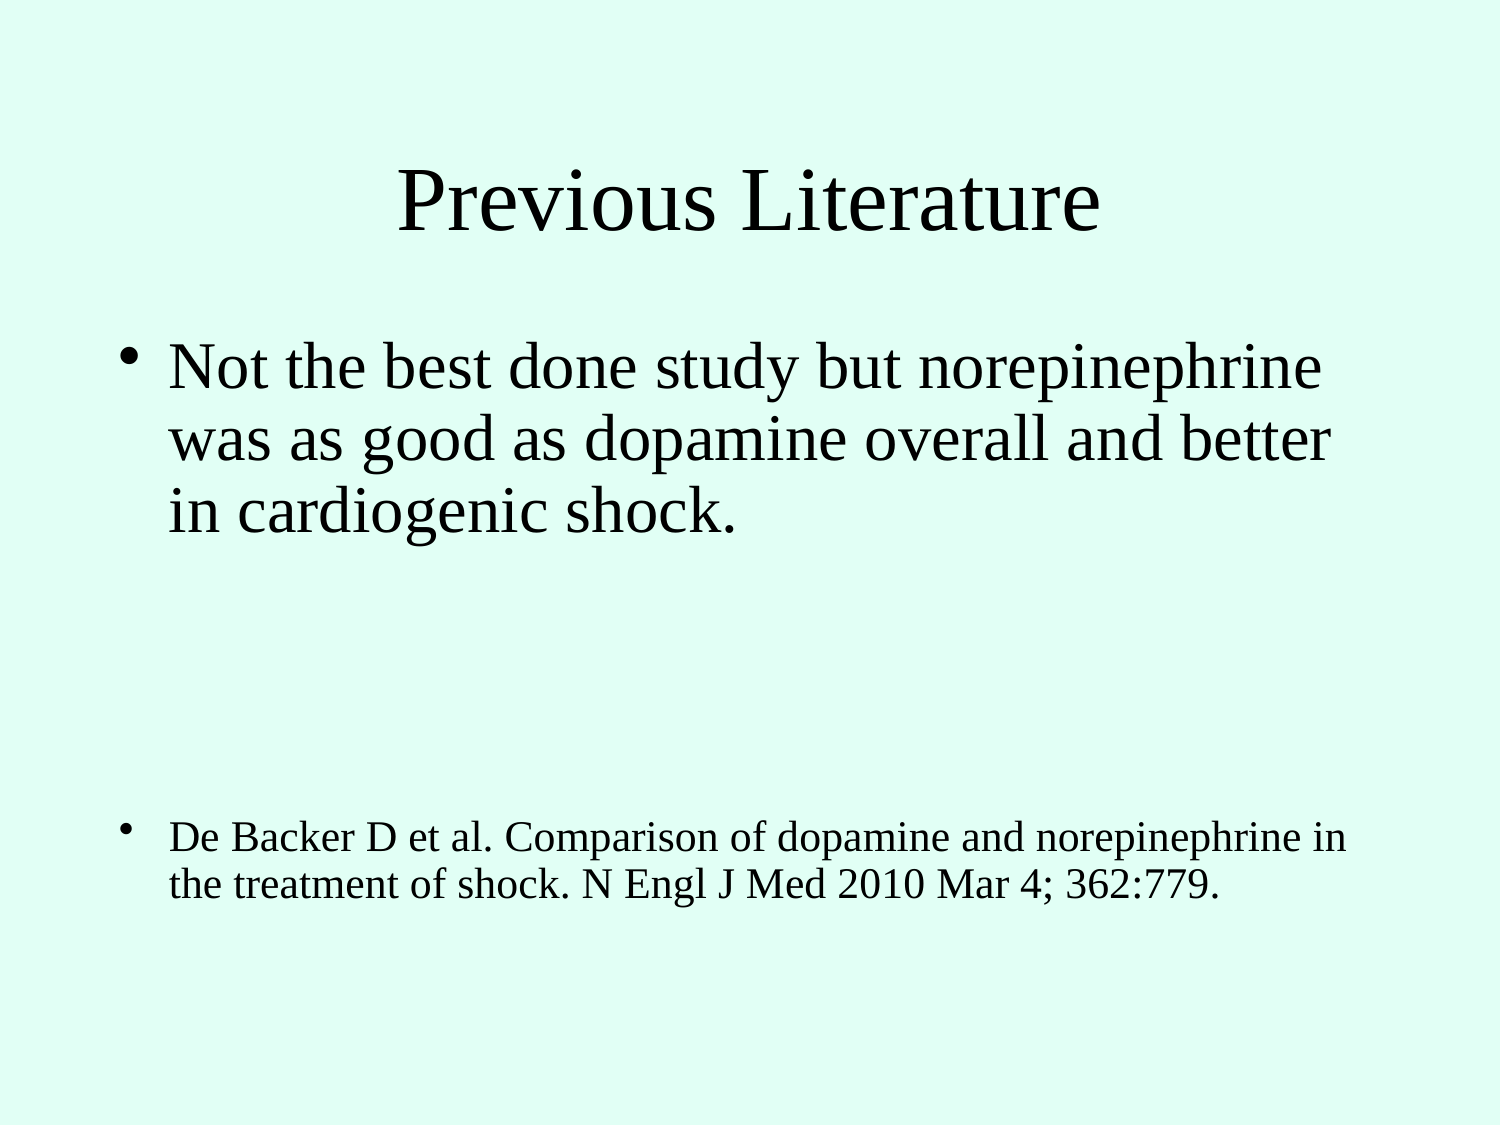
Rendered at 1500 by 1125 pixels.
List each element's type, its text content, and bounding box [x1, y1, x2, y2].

title Previous Literature [112, 99, 1388, 288]
list Not the best done study but norepinephrine was as good as dopamine overall and better in cardiogenic shock. De Backer D et al. Comparison of dopamine and norepinephrine in the treatment of shock. N Engl J Med 2010 Mar 4; 362:779. [112, 324, 1388, 1000]
